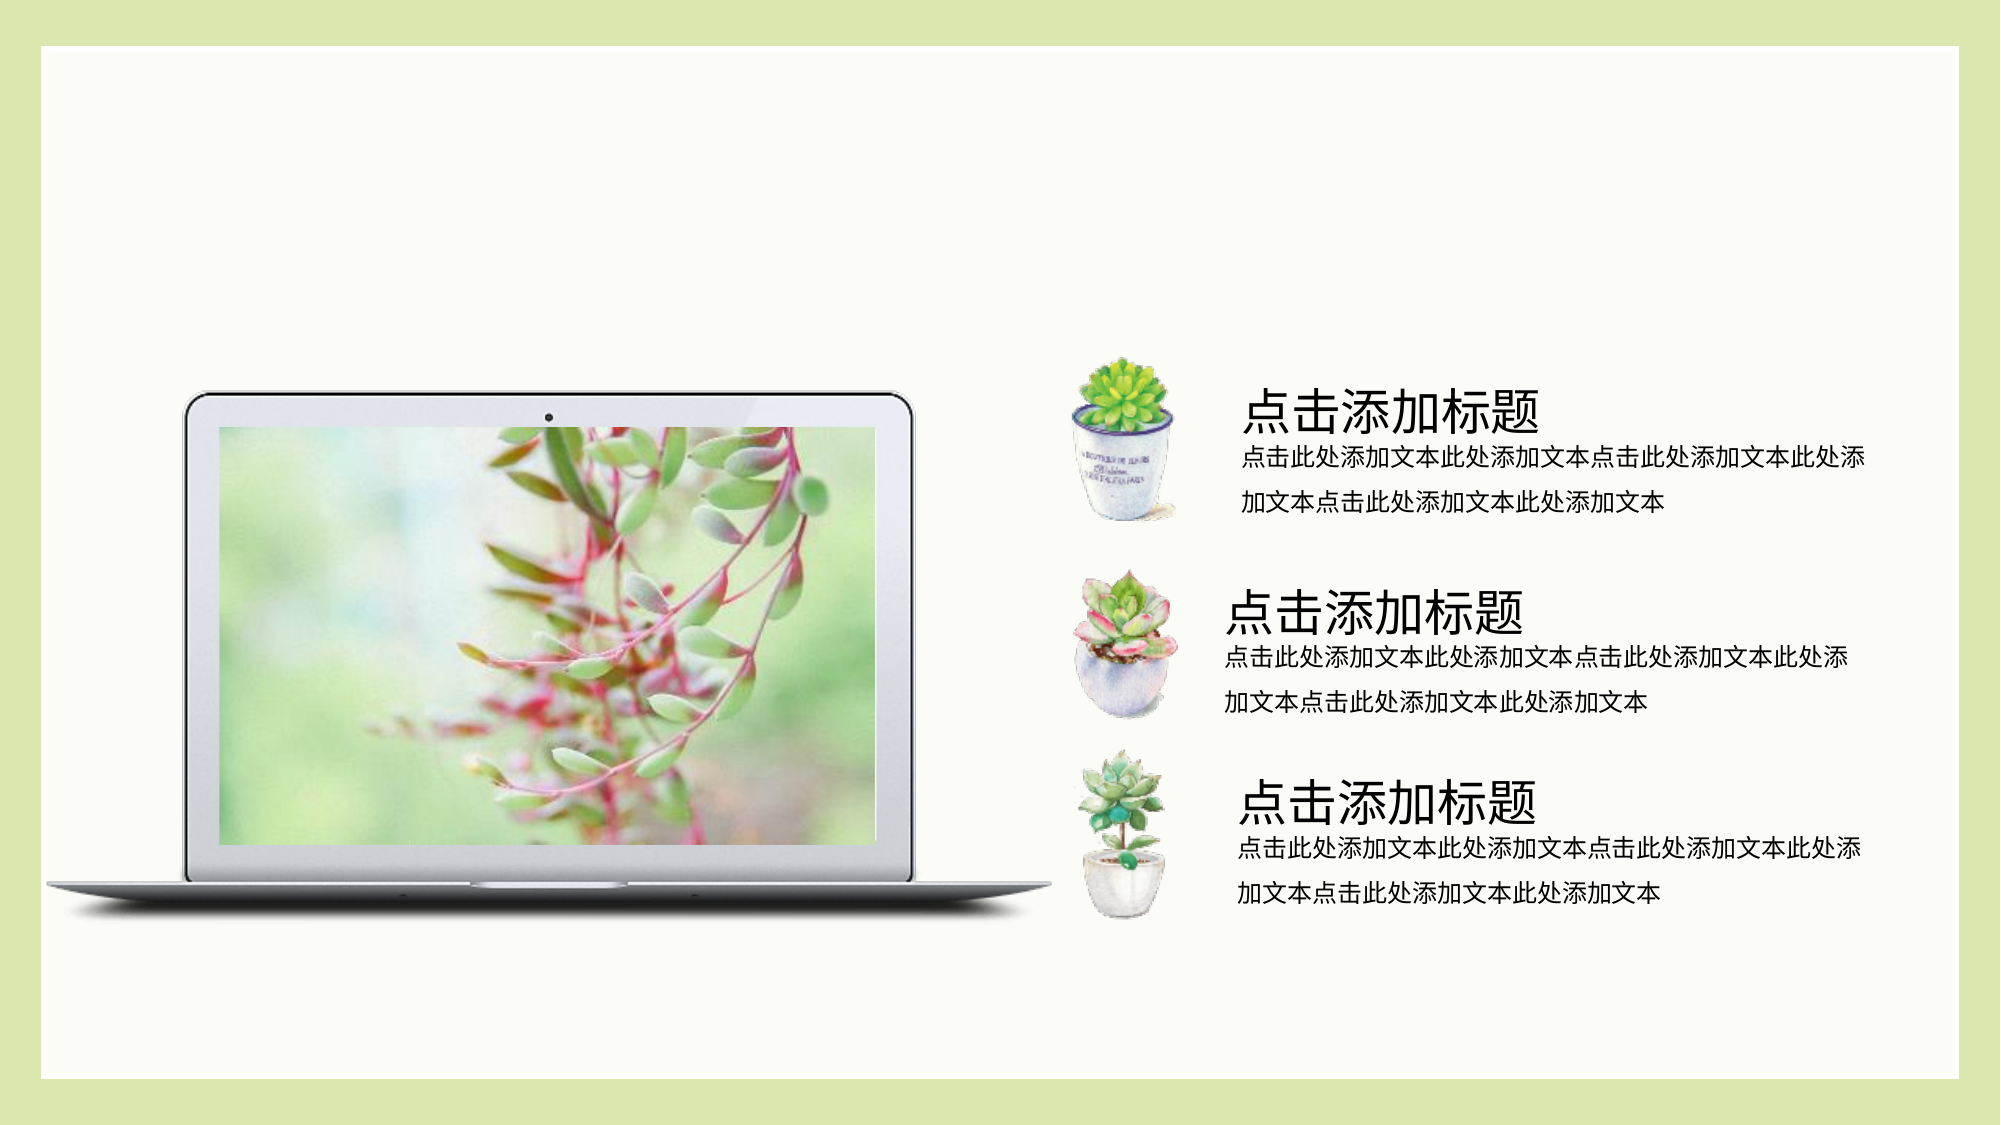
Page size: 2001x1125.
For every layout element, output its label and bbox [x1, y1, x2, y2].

text_box [1068, 561, 1878, 725]
text_box [1063, 353, 1895, 532]
picture [30, 360, 1078, 951]
text_box [1071, 744, 1891, 924]
